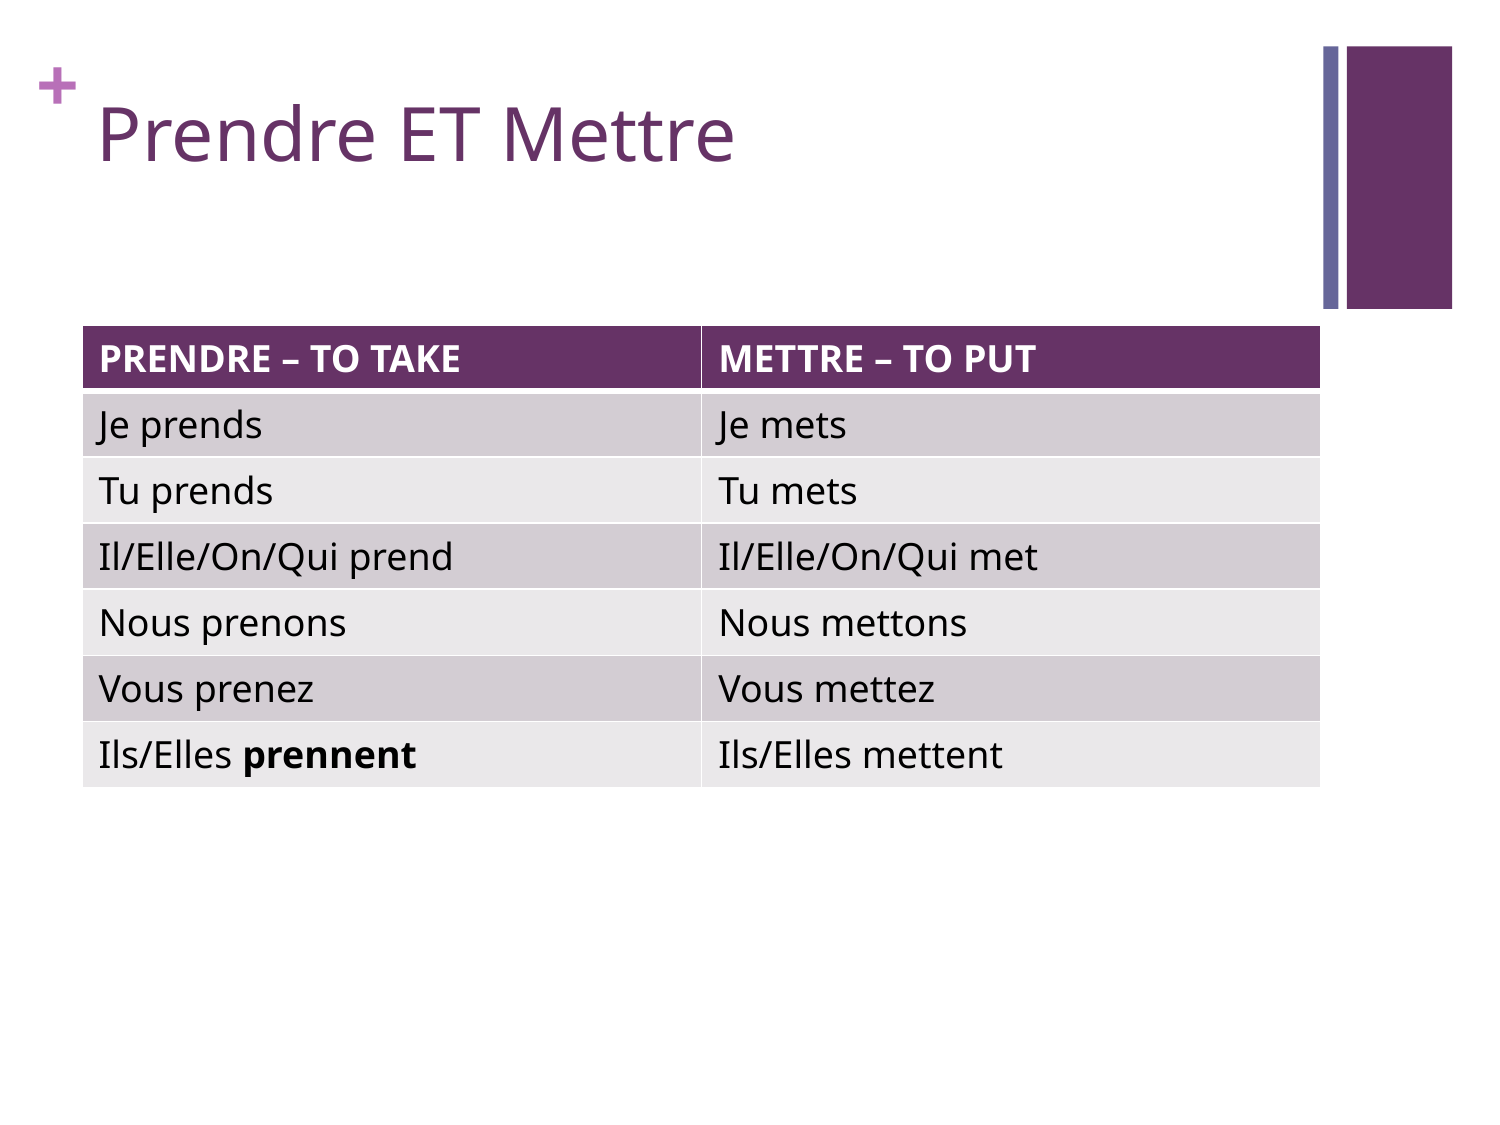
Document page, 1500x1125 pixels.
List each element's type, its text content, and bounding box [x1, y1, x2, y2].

table_cell Ils/Elles prennent [83, 722, 701, 787]
table_cell Je prends [83, 394, 701, 456]
table_cell Ils/Elles mettent [702, 722, 1320, 787]
table_cell Il/Elle/On/Qui met [702, 524, 1320, 588]
table_cell Vous prenez [83, 656, 701, 721]
table_cell Je mets [702, 394, 1320, 456]
table_cell Vous mettez [702, 656, 1320, 721]
table_cell Nous mettons [702, 590, 1320, 655]
table_cell Il/Elle/On/Qui prend [83, 524, 701, 588]
table_cell Tu prends [83, 458, 701, 522]
table_cell Nous prenons [83, 590, 701, 655]
table_header METTRE – TO PUT [702, 326, 1320, 388]
table_header PRENDRE – TO TAKE [83, 326, 701, 388]
title Prendre ET Mettre [81, 79, 1322, 263]
table_cell Tu mets [702, 458, 1320, 522]
